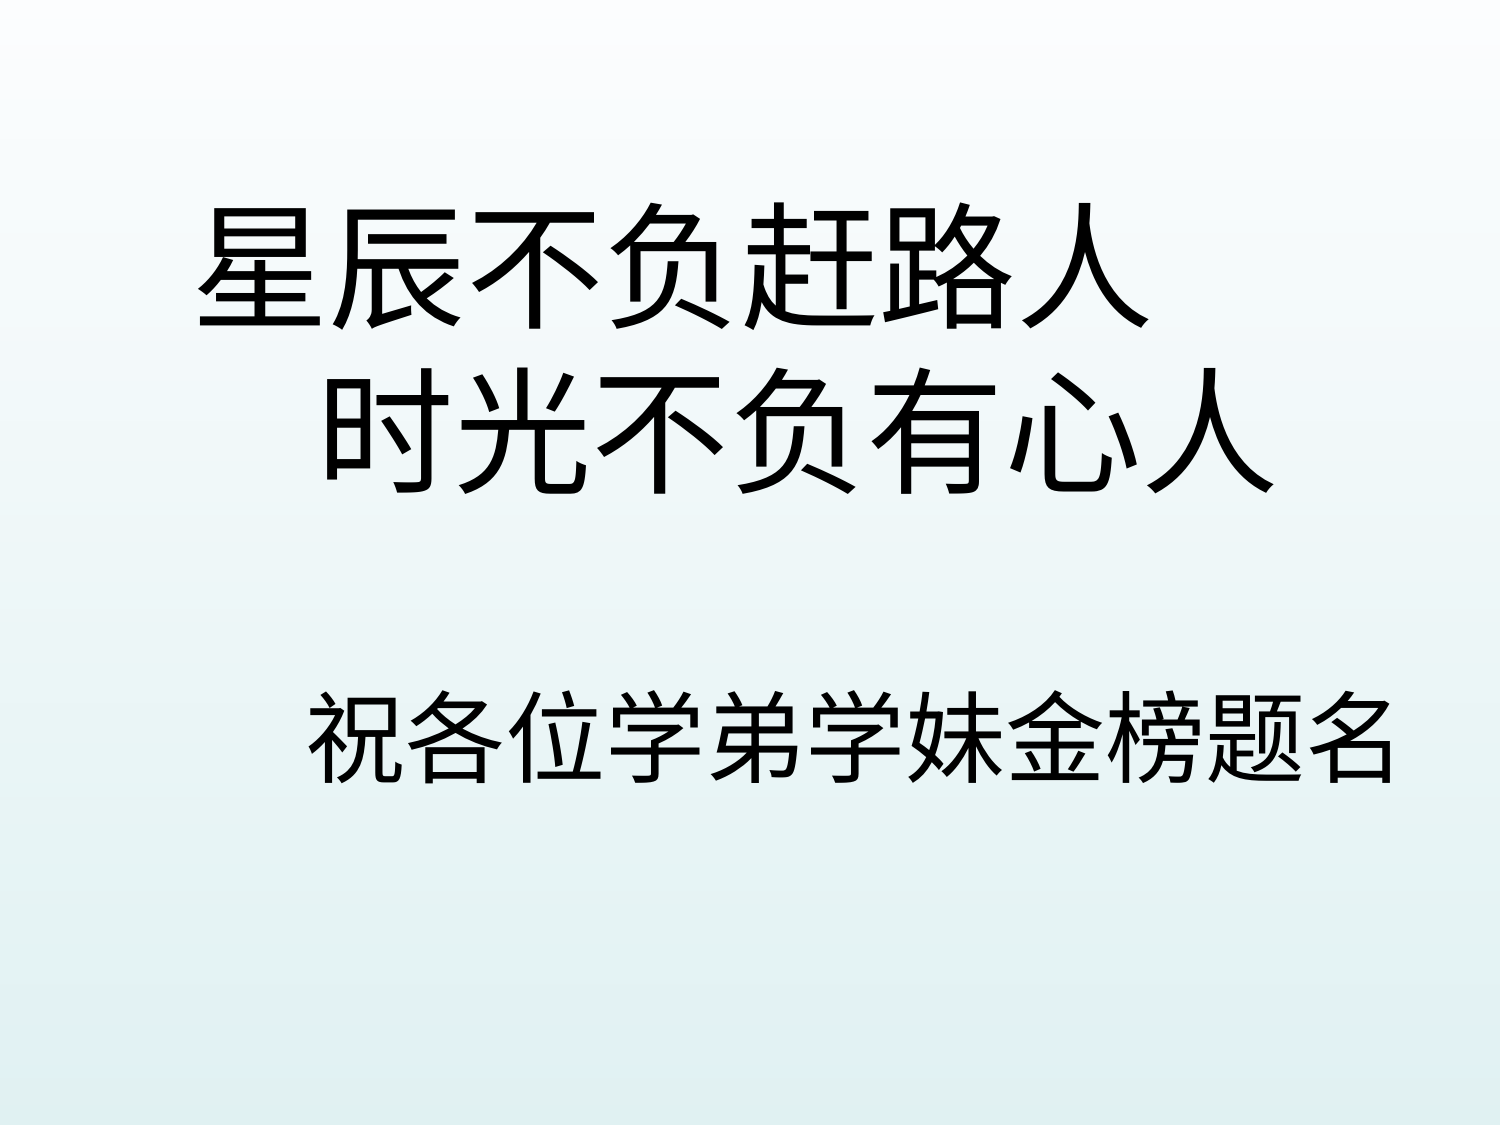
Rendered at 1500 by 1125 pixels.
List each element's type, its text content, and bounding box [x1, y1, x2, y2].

text_box 星辰不负赶路人 时光不负有心人 祝各位学弟学妹金榜题名 [176, 173, 1475, 1125]
